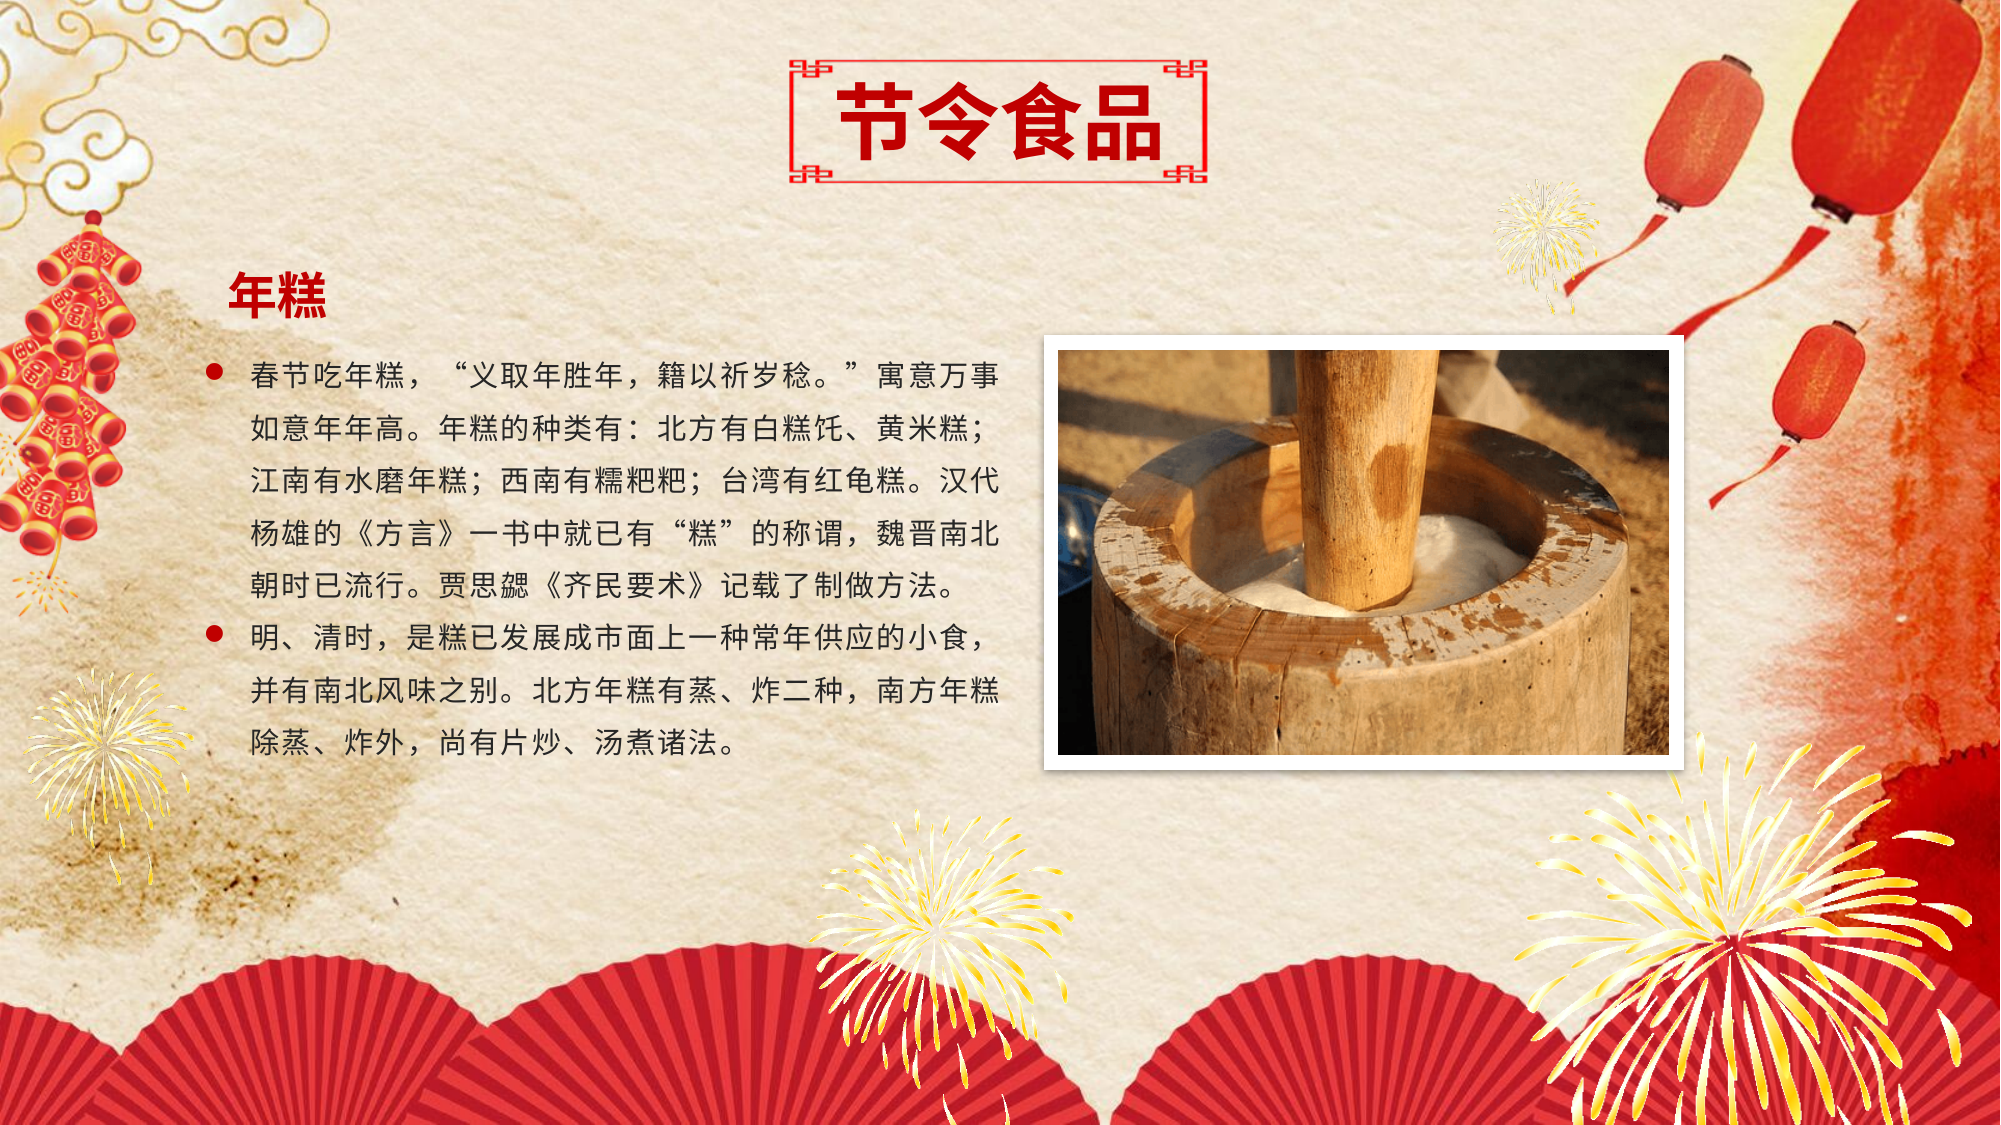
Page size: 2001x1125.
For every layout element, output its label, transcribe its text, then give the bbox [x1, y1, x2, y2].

picture [0, 0, 2000, 1125]
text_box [766, 34, 1234, 207]
text_box 春节吃年糕，“义取年胜年，籍以祈岁稔。”寓意万事如意年年高。年糕的种类有：北方有白糕饦、黄米糕；江南有水磨年糕；西南有糯粑粑；台湾有红龟糕。汉代杨雄的《方言》一书中就已有“糕”的称谓，魏晋南北朝时已流行。贾思勰《齐民要术》记载了制做方法。 明、清时，是糕已发展成市面上一种常年供应的小食，并有南北风味之别。北方年糕有蒸、炸二种，南方年糕除蒸、炸外，尚有片炒、汤煮诸法。 [188, 332, 1031, 768]
text_box 年糕 [212, 238, 403, 332]
